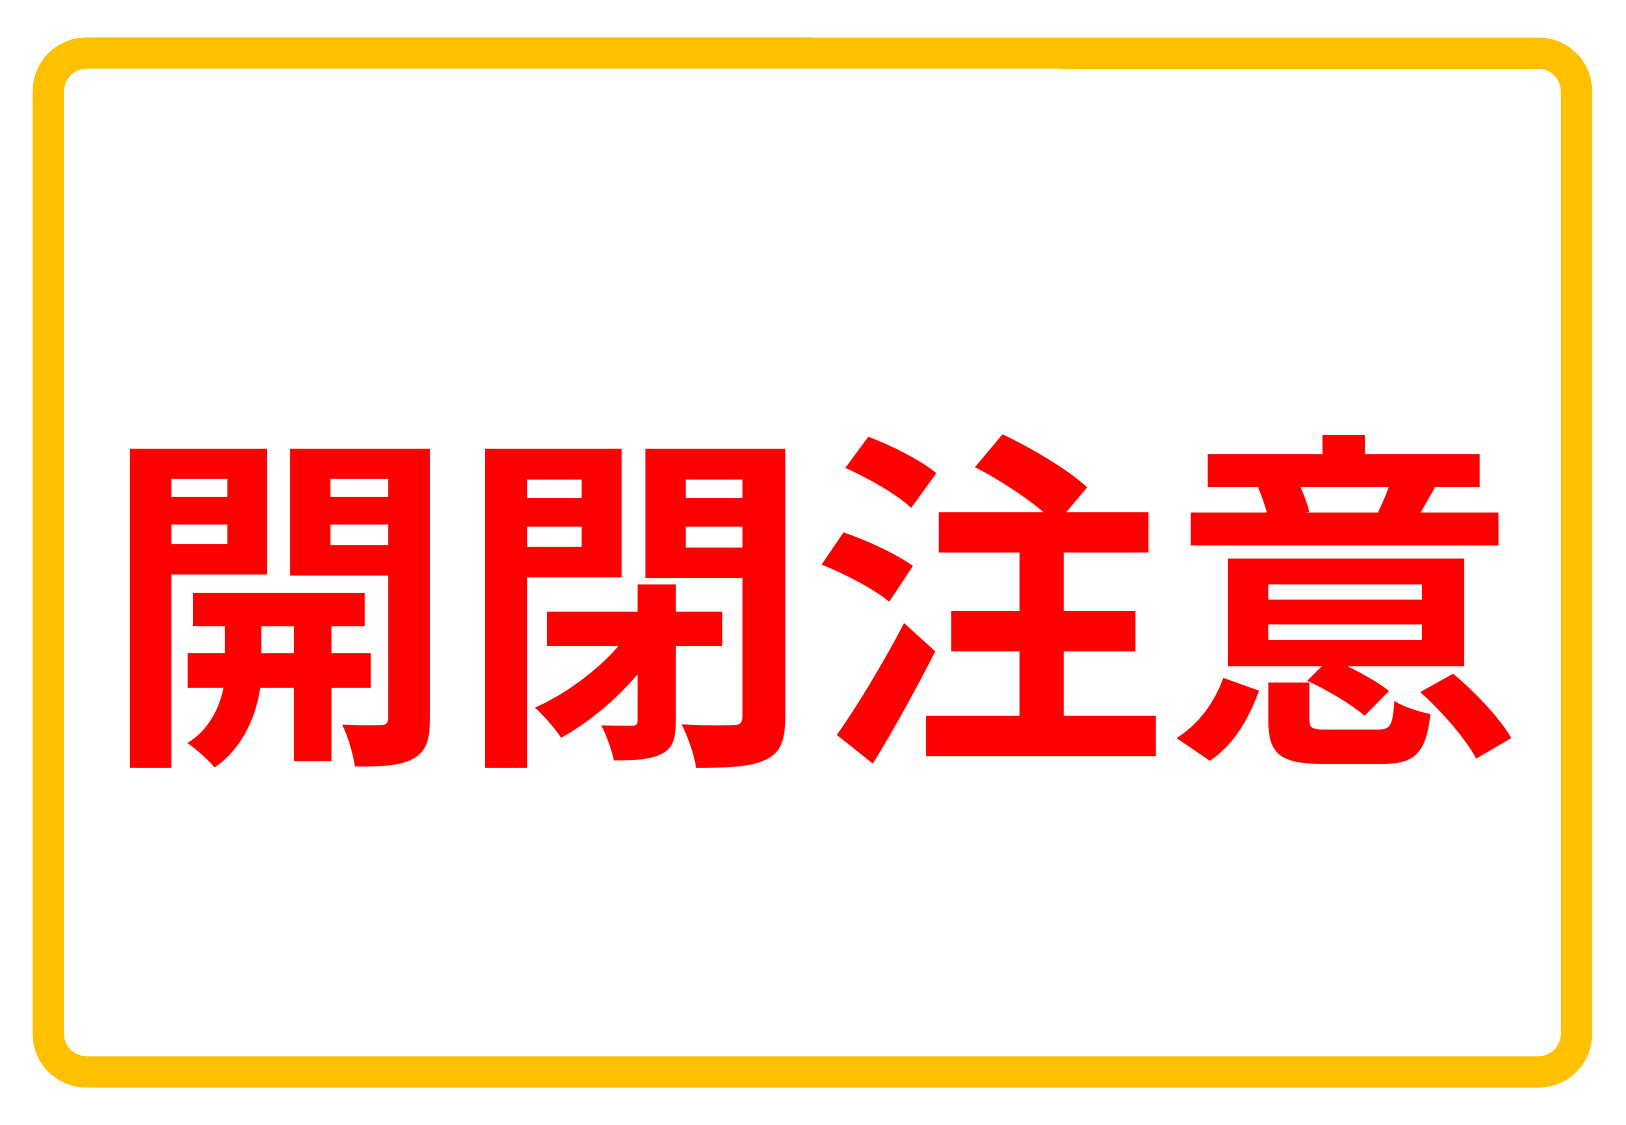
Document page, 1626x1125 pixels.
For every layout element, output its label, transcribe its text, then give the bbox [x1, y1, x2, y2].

text_box [46, 50, 1579, 375]
text_box [46, 815, 1579, 1075]
text_box 開閉注意 [0, 375, 1625, 815]
